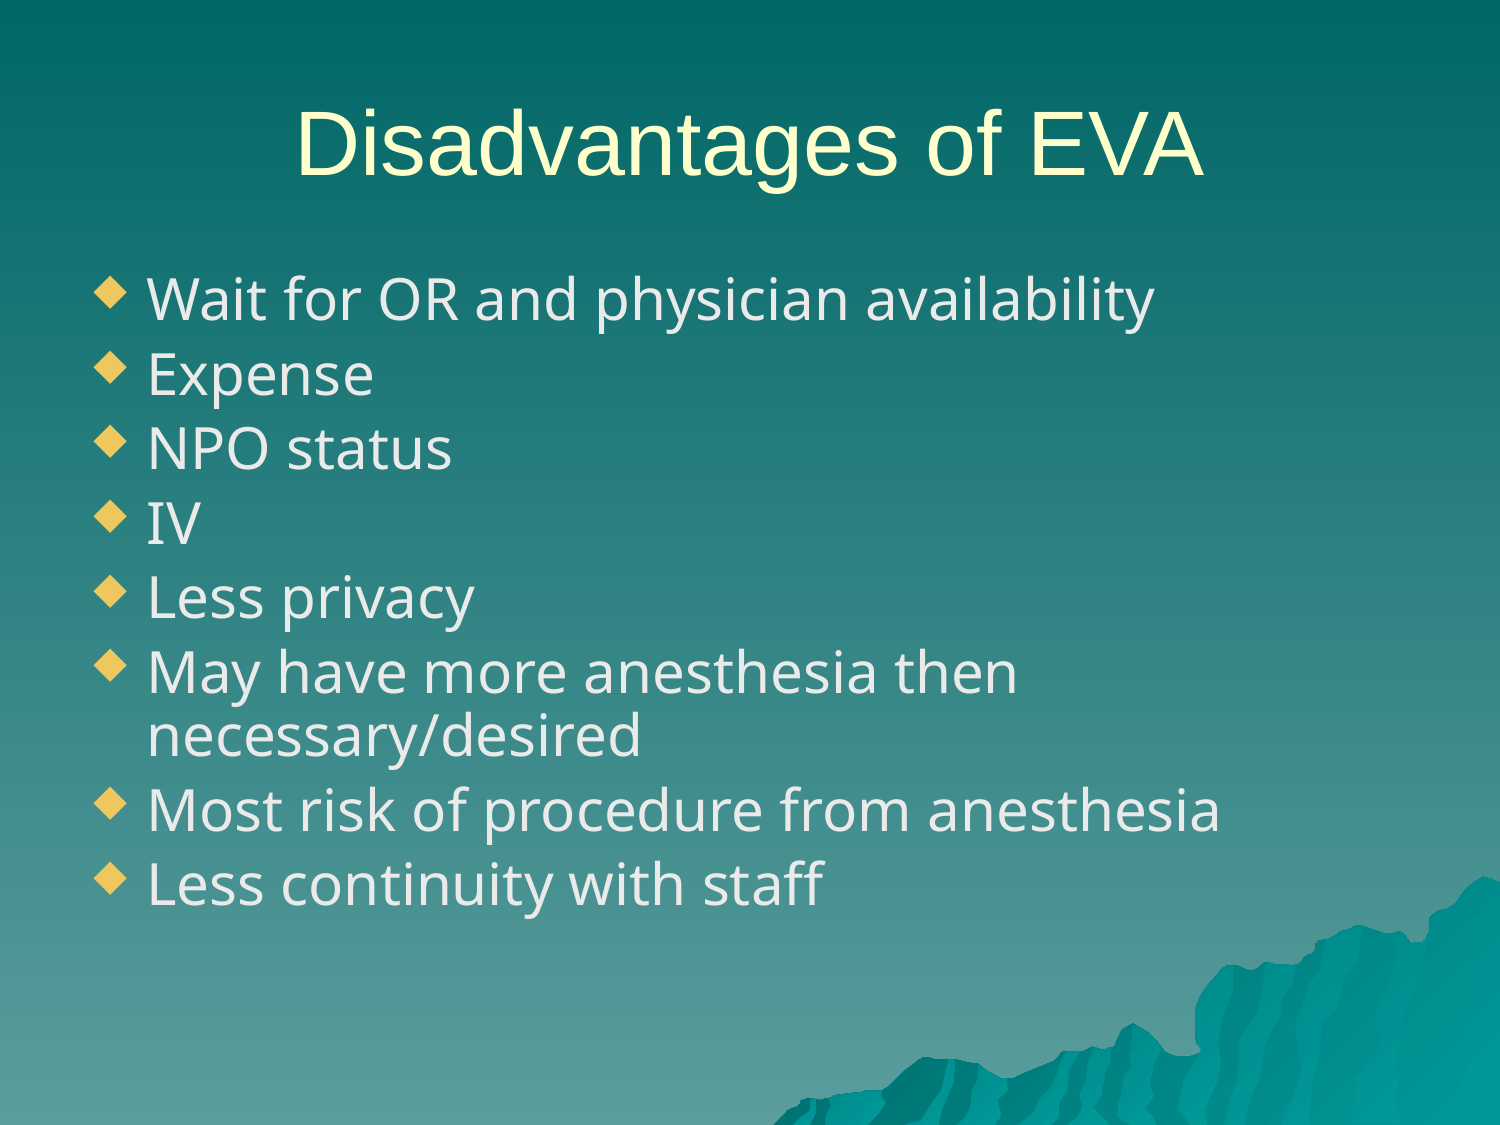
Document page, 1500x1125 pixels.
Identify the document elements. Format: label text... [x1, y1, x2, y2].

list Wait for OR and physician availability Expense NPO status IV Less privacy May have more anesthesia then necessary/desired Most risk of procedure from anesthesia Less continuity with staff [74, 262, 1426, 1006]
title Disadvantages of EVA [74, 45, 1426, 233]
